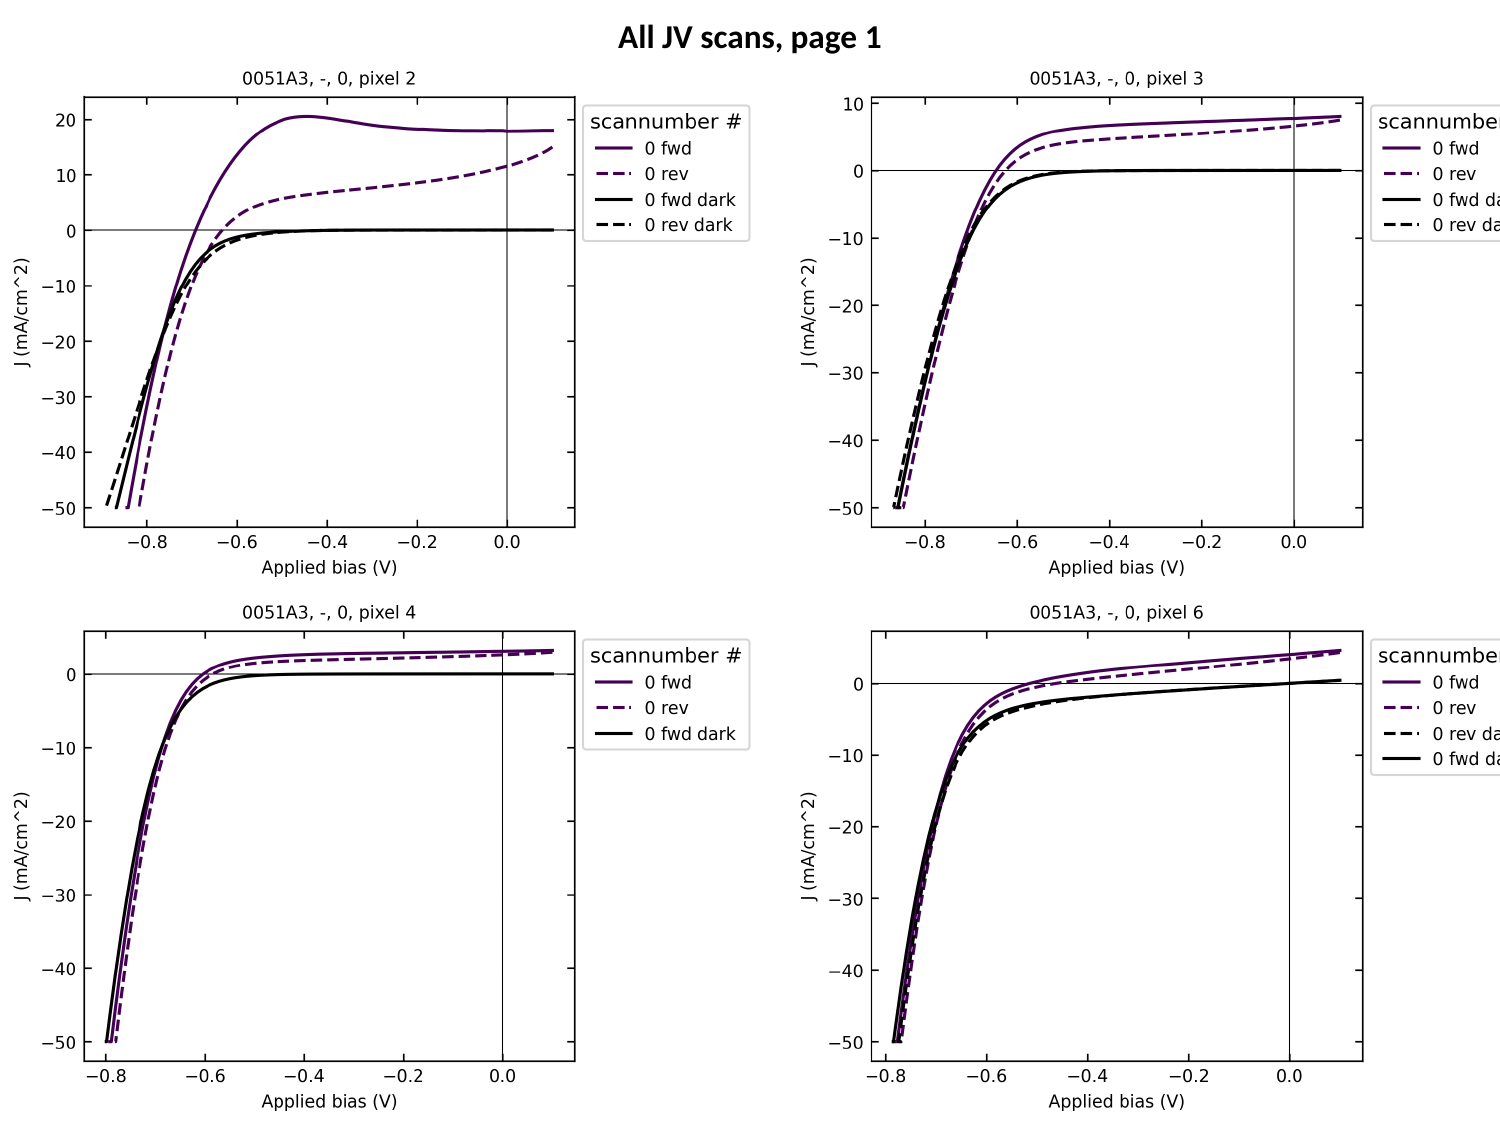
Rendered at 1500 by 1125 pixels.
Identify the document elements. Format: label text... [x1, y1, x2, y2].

picture [0, 56, 764, 1125]
title All JV scans, page 1 [0, 0, 1500, 75]
picture [787, 56, 1500, 1125]
